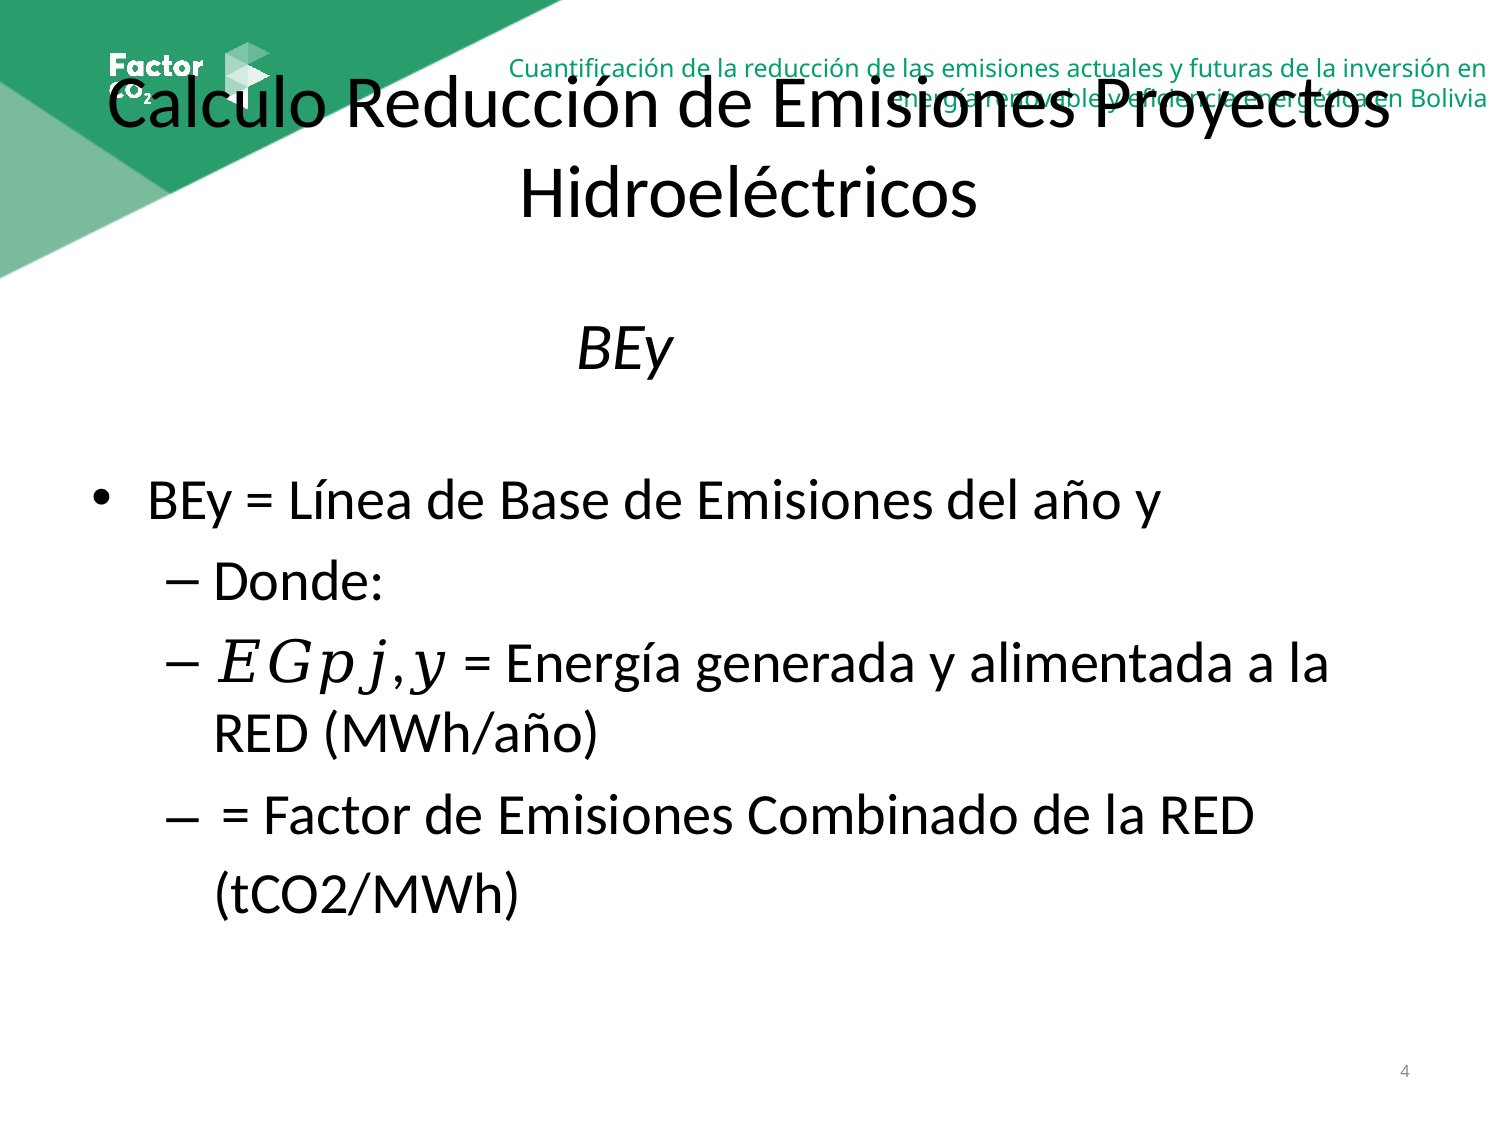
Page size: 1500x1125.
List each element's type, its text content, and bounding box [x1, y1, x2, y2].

slide_number 4 [1074, 1042, 1425, 1103]
title Calculo Reducción de Emisiones Proyectos Hidroeléctricos [75, 45, 1425, 233]
picture [0, 0, 1500, 1125]
